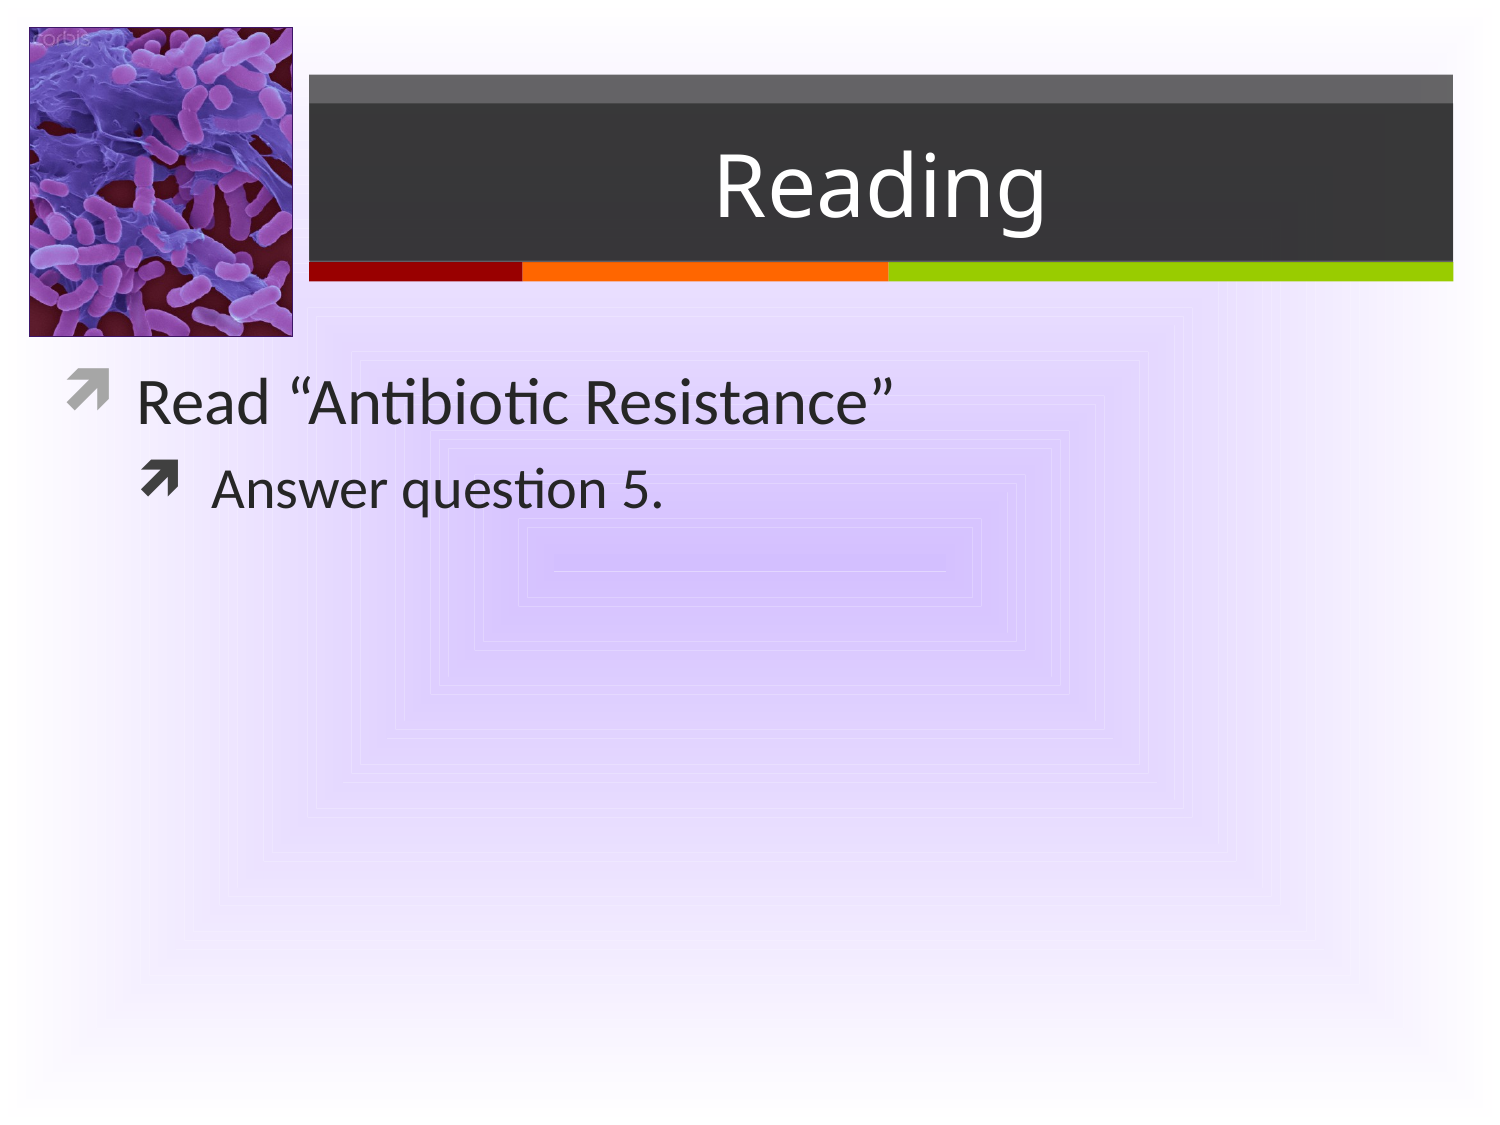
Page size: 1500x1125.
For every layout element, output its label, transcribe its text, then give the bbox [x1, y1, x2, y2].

list Read “Antibiotic Resistance” Answer question 5. [46, 350, 1454, 1056]
picture [30, 28, 292, 336]
title Reading [309, 103, 1454, 263]
